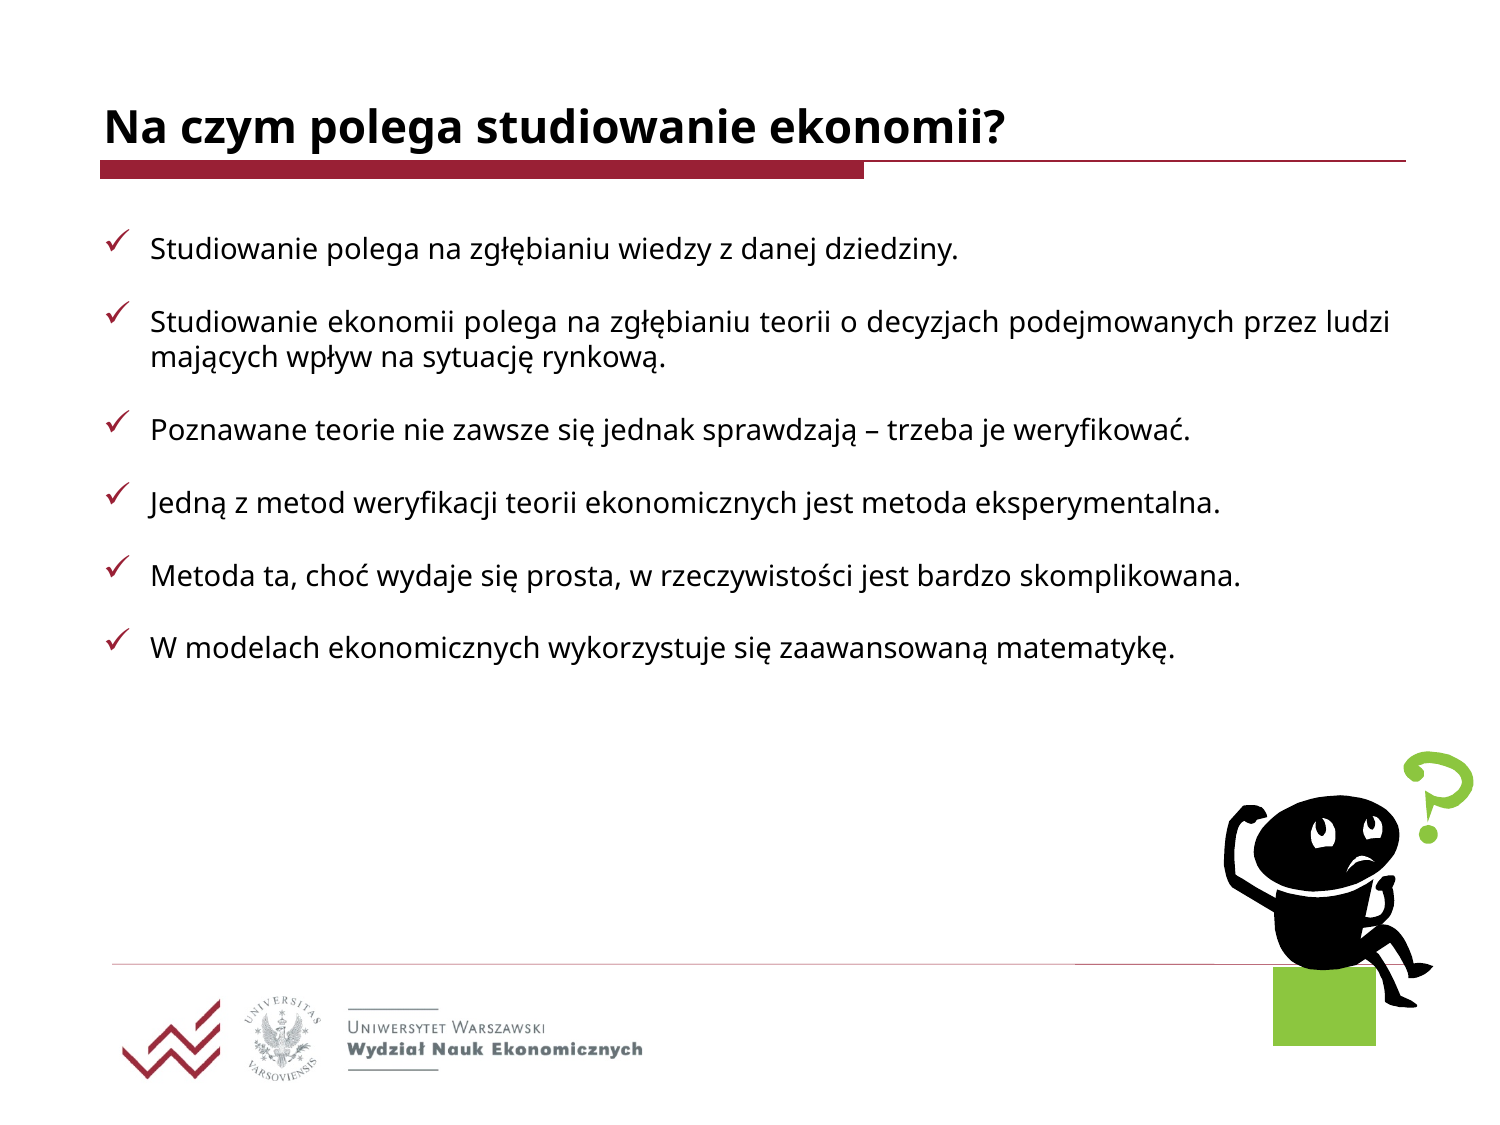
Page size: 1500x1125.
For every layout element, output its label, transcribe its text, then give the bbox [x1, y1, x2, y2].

title Na czym polega studiowanie ekonomii? [88, 42, 1401, 162]
picture [1223, 751, 1474, 1047]
text_box Studiowanie polega na zgłębianiu wiedzy z danej dziedziny. Studiowanie ekonomii polega na zgłębianiu teorii o decyzjach podejmowanych przez ludzi mających wpływ na sytuację rynkową. Poznawane teorie nie zawsze się jednak sprawdzają – trzeba je weryfikować. Jedną z metod weryfikacji teorii ekonomicznych jest metoda eksperymentalna. Metoda ta, choć wydaje się prosta, w rzeczywistości jest bardzo skomplikowana. W modelach ekonomicznych wykorzystuje się zaawansowaną matematykę. [88, 222, 1407, 1071]
picture [75, 952, 688, 1125]
